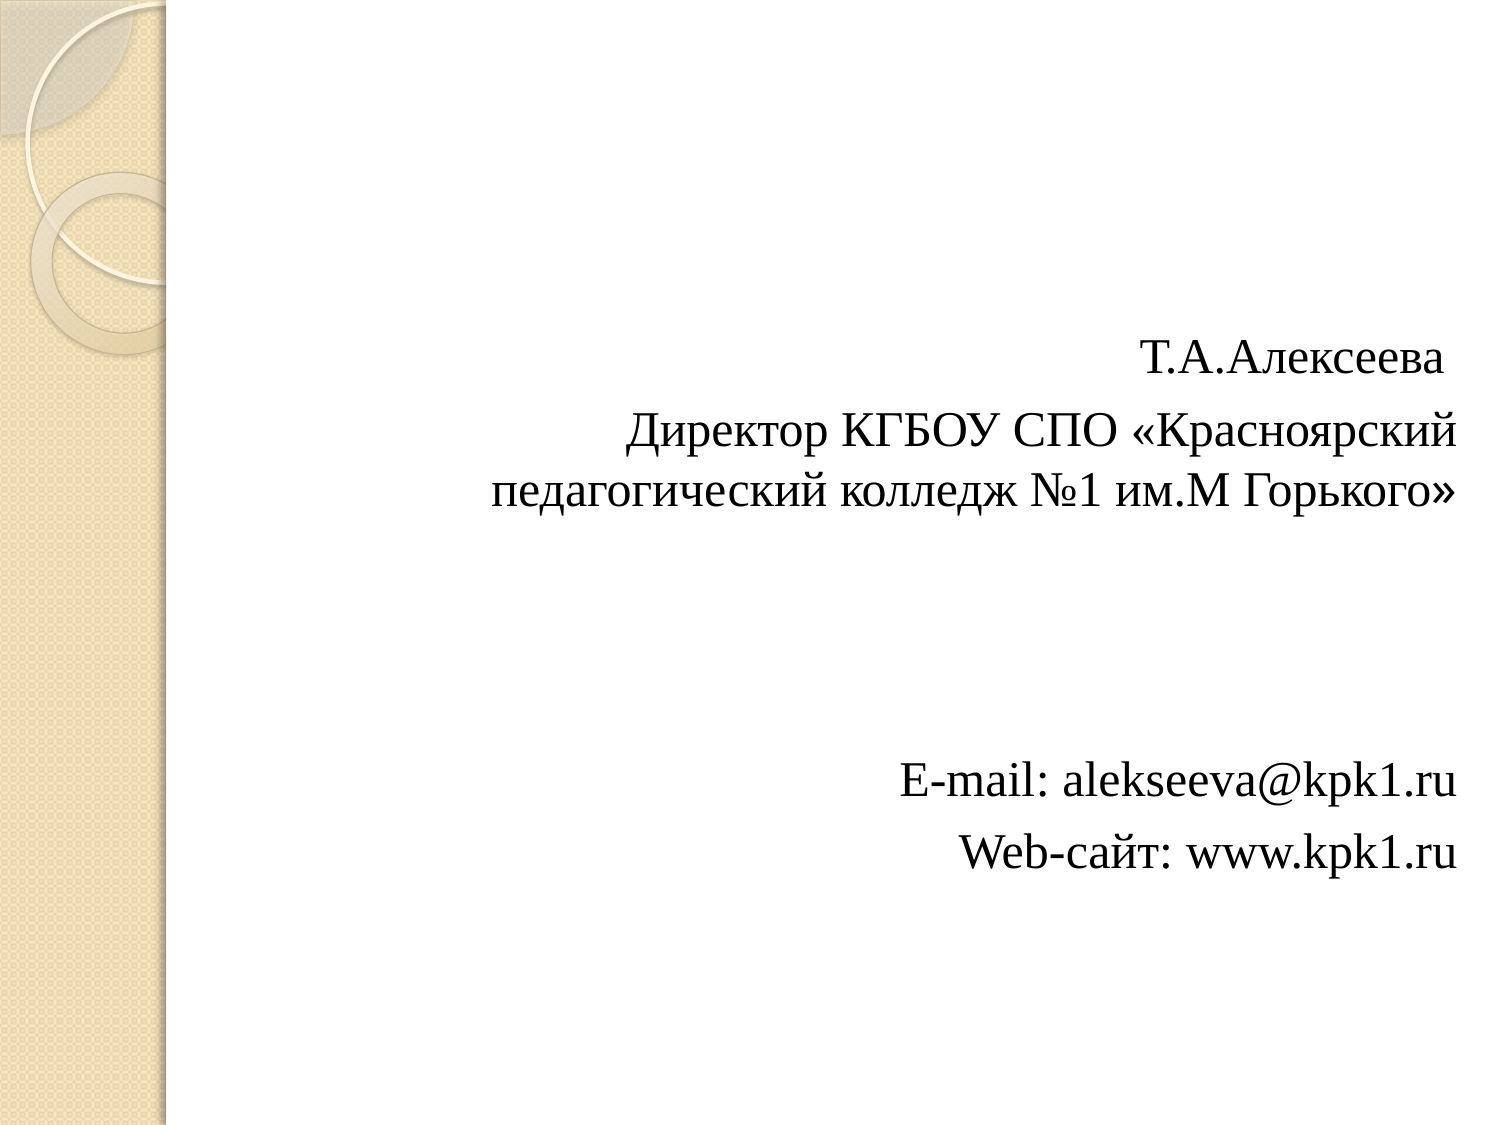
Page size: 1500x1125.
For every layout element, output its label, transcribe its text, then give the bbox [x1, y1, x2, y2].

list Т.А.Алексеева Директор КГБОУ СПО «Красноярский педагогический колледж №1 им.М Горького» Е-mail: alekseeva@kpk1.ru Web-сайт: www.kpk1.ru [242, 243, 1473, 1031]
